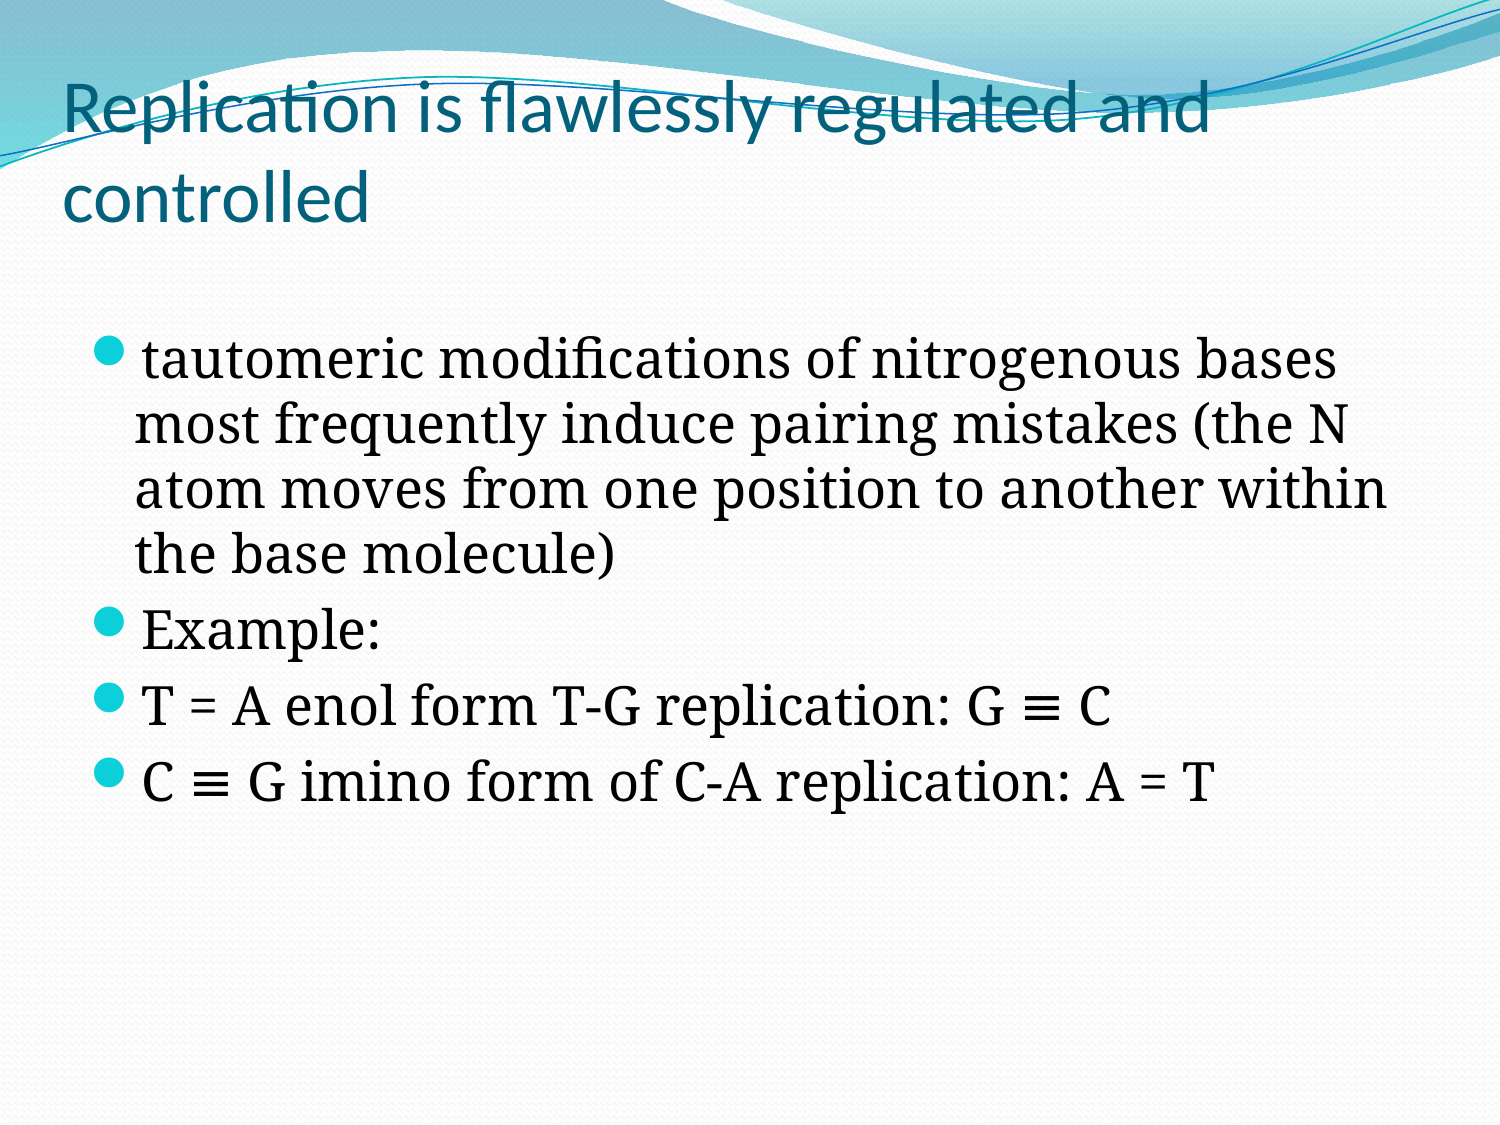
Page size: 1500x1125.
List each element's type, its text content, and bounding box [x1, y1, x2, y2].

list tautomeric modifications of nitrogenous bases most frequently induce pairing mistakes (the N atom moves from one position to another within the base molecule) Example: T = A enol form T-G replication: G ≡ C C ≡ G imino form of C-A replication: A = T [75, 317, 1425, 1038]
title Replication is flawlessly regulated and controlled [62, 50, 1413, 238]
